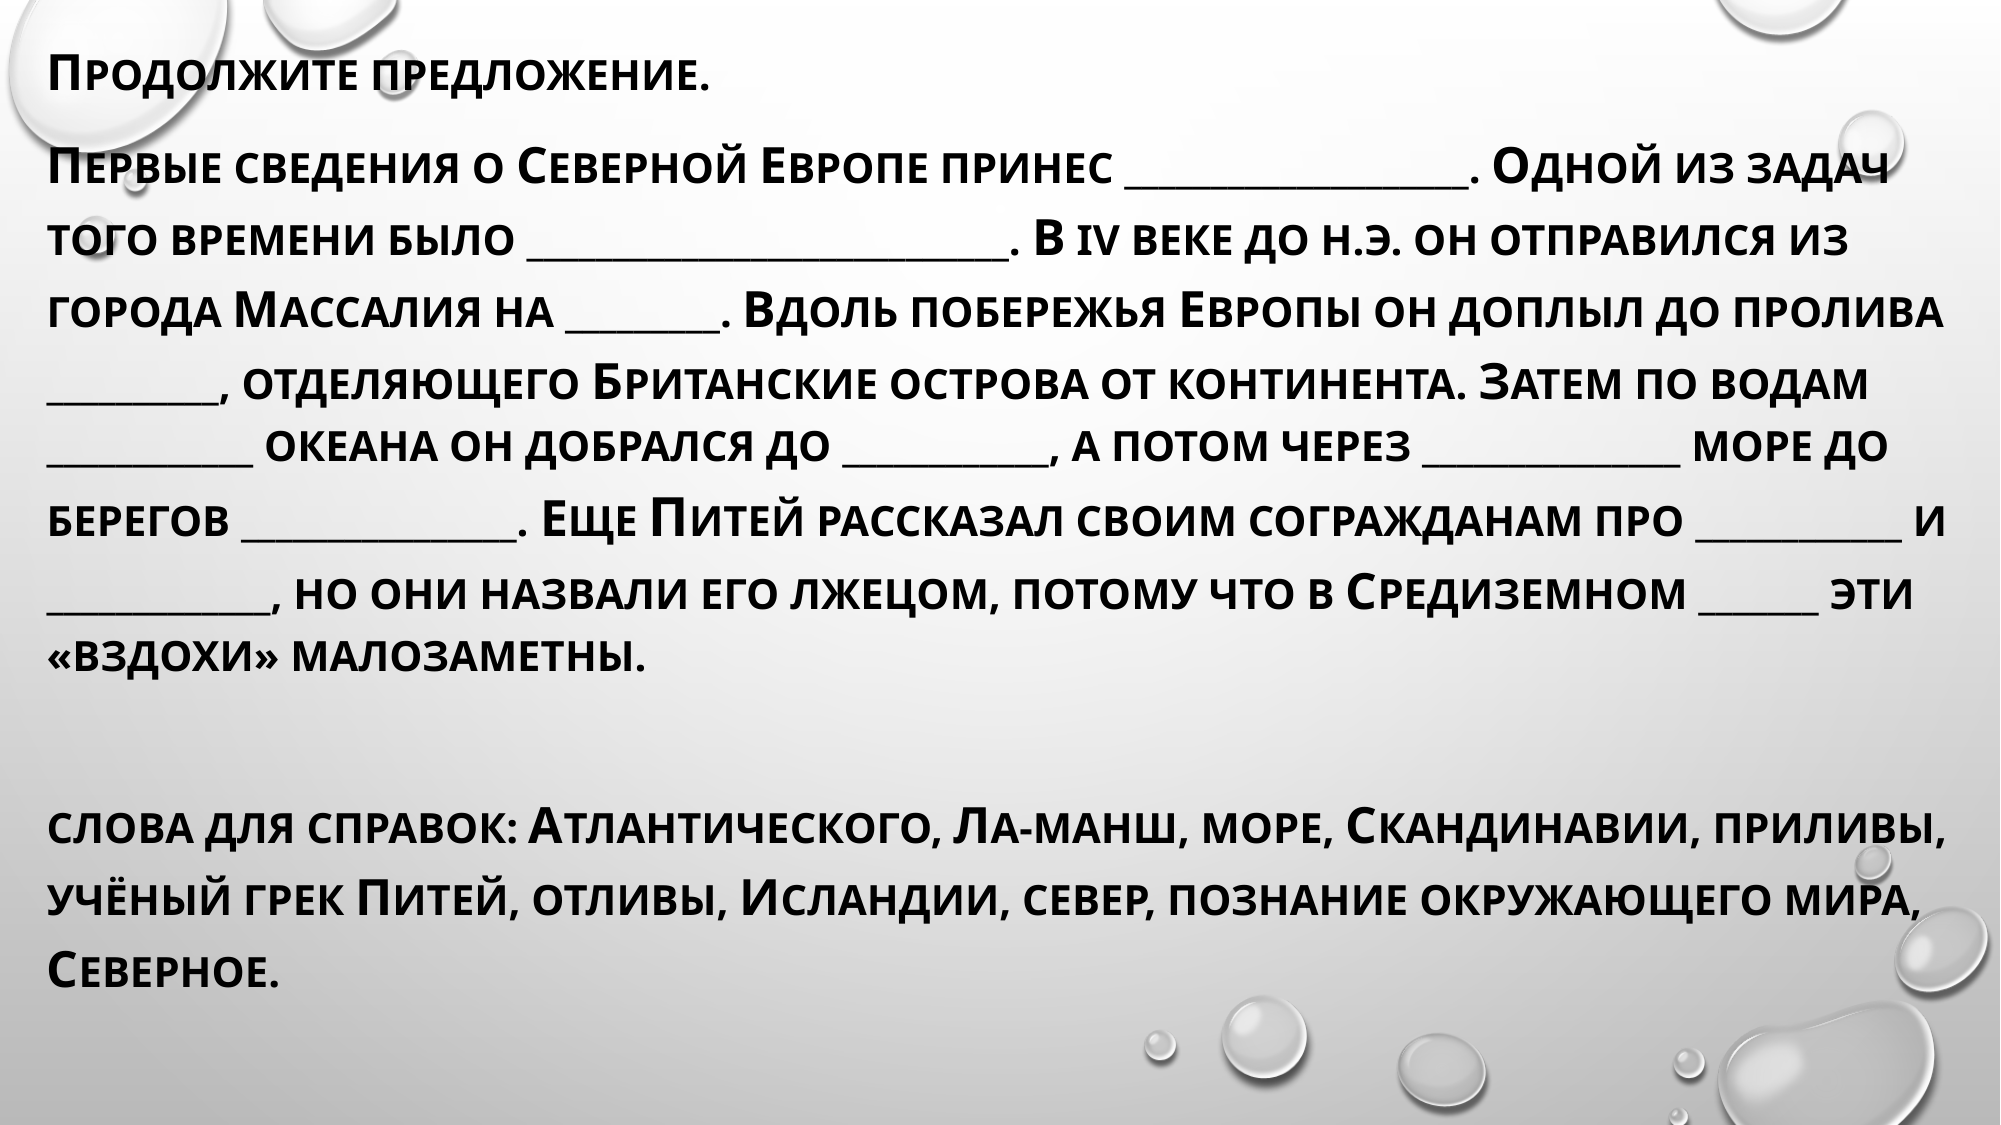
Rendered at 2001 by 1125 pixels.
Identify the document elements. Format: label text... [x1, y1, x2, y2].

picture [0, 0, 2000, 1125]
list Продолжите предложение. Первые сведения о Северной Европе принес ____________________. Одной из задач того времени было ____________________________. В IV веКе до н.э. он отправился из города Массалия на _________. Вдоль побережья Европы он доплыл до пролива __________, отделяющего Британские острова от континента. Затем по водам ____________ океана он добрался до ____________, а потом через _______________ море до берегов ________________. Еще Питей рассказал своим согражданам про ____________ и _____________, но они назвали его лжецом, потому что в Средиземном _______ эти «вздохи» малозаметны. Слова для справок: Атлантического, Ла-Манш, море, Скандинавии, приливы, учёный грек Питей, отливы, Исландии, север, познание окружающего мира, Северное. [31, 21, 2000, 1074]
